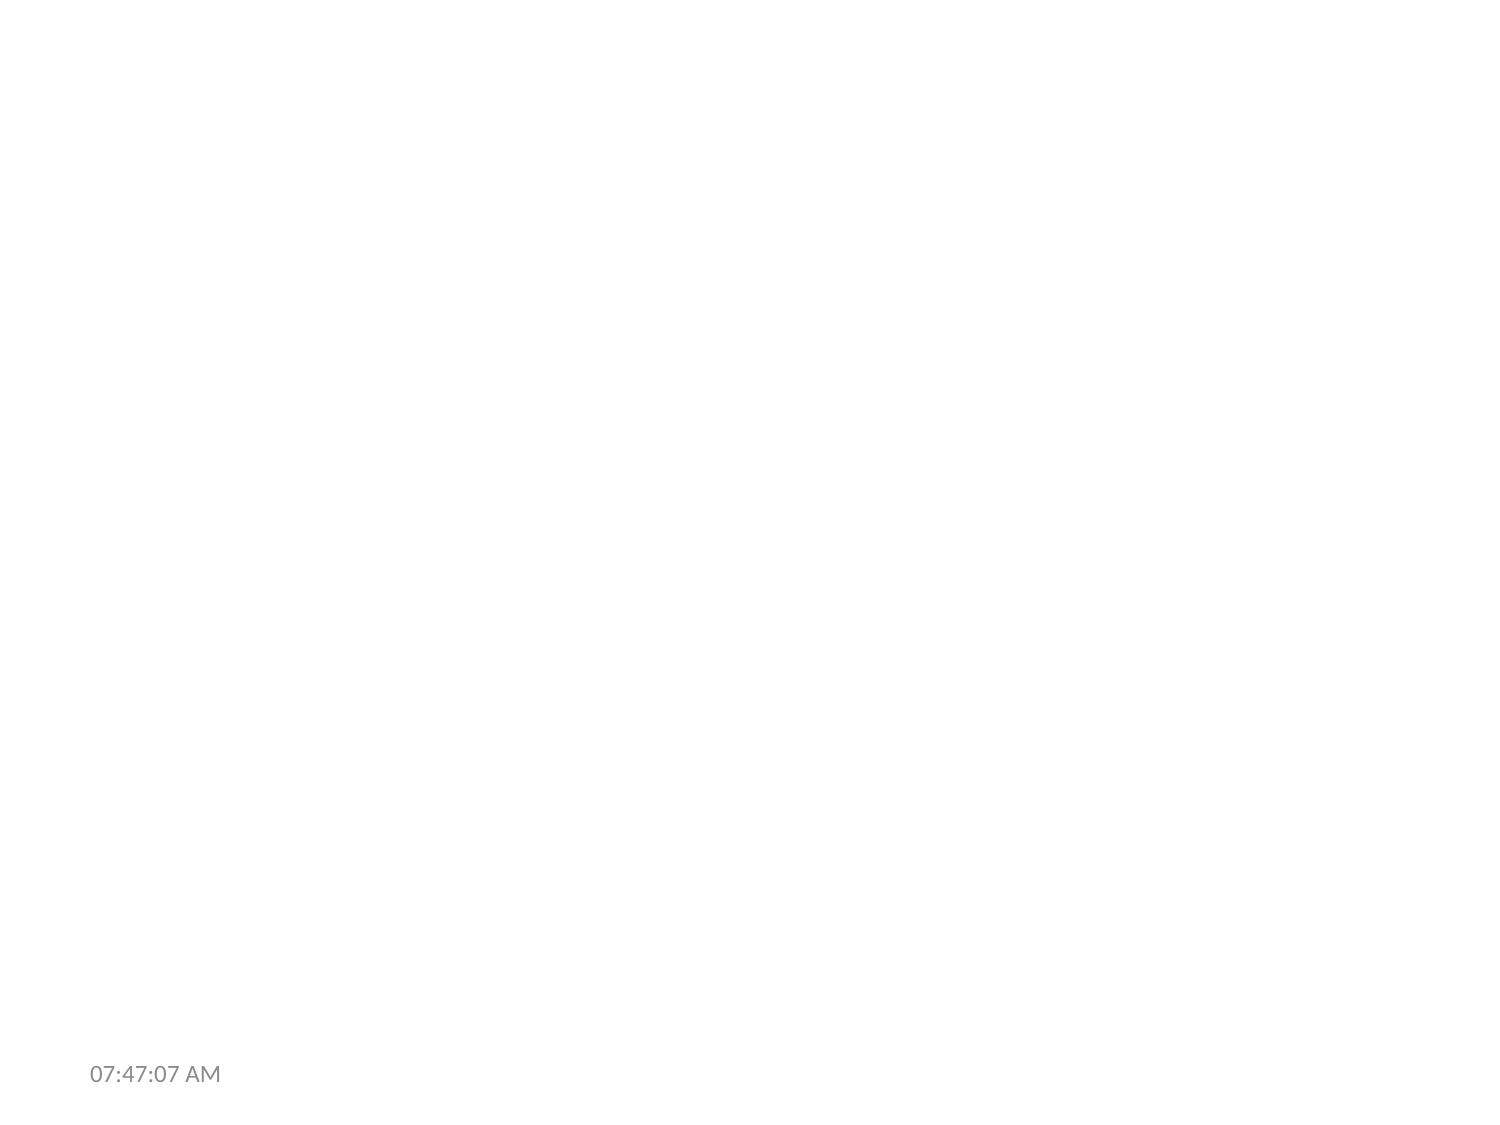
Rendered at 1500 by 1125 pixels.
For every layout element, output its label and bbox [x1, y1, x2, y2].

slide_number [75, 1042, 425, 1103]
